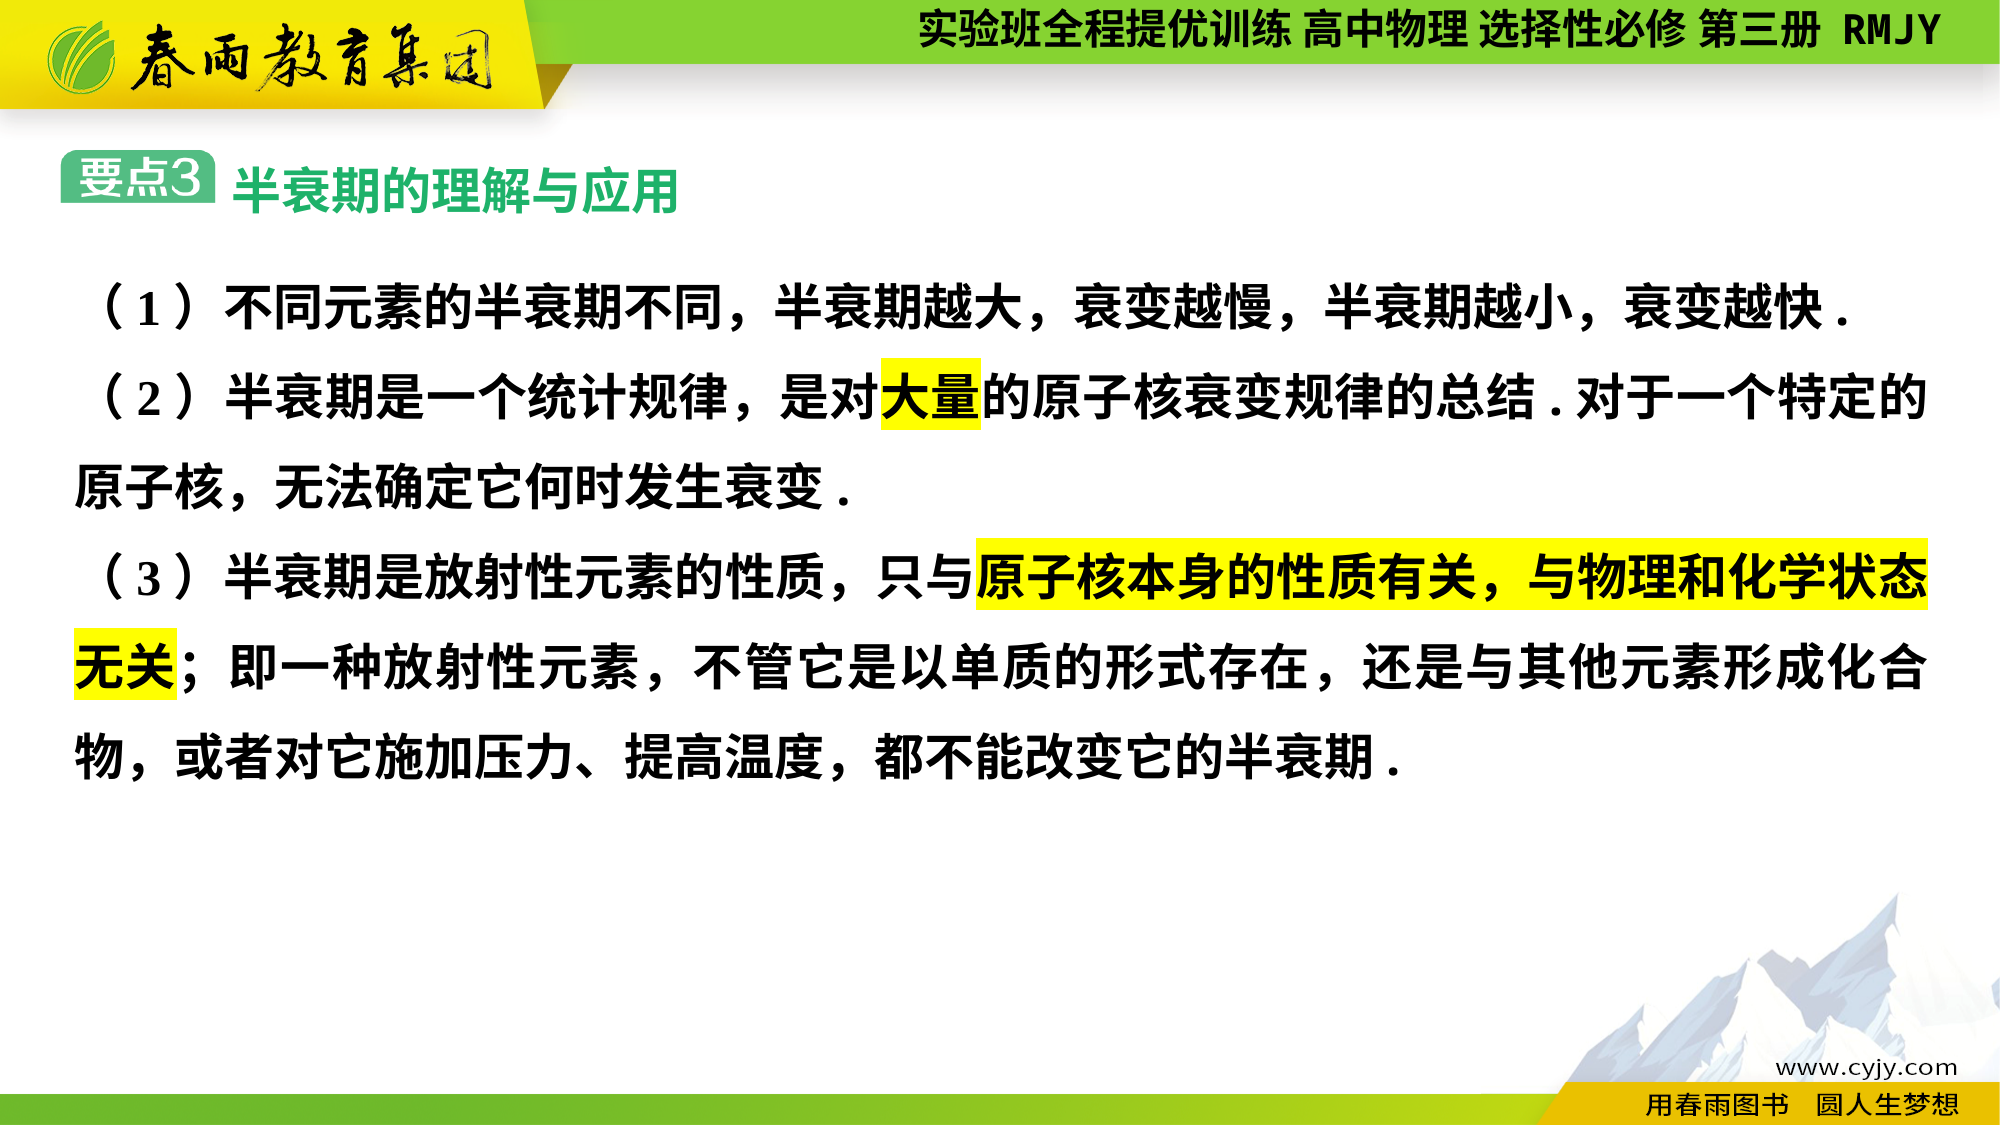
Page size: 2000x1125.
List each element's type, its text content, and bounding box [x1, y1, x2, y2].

list （1）不同元素的半衰期不同，半衰期越大，衰变越慢，半衰期越小，衰变越快. （2）半衰期是一个统计规律，是对大量的原子核衰变规律的总结.对于一个特定的原子核，无法确定它何时发生衰变. （3）半衰期是放射性元素的性质，只与原子核本身的性质有关，与物理和化学状态无关；即一种放射性元素，不管它是以单质的形式存在，还是与其他元素形成化合物，或者对它施加压力、提高温度，都不能改变它的半衰期. [59, 238, 1944, 787]
text_box 半衰期的理解与应用 [216, 122, 1944, 228]
picture [0, 0, 2000, 1125]
